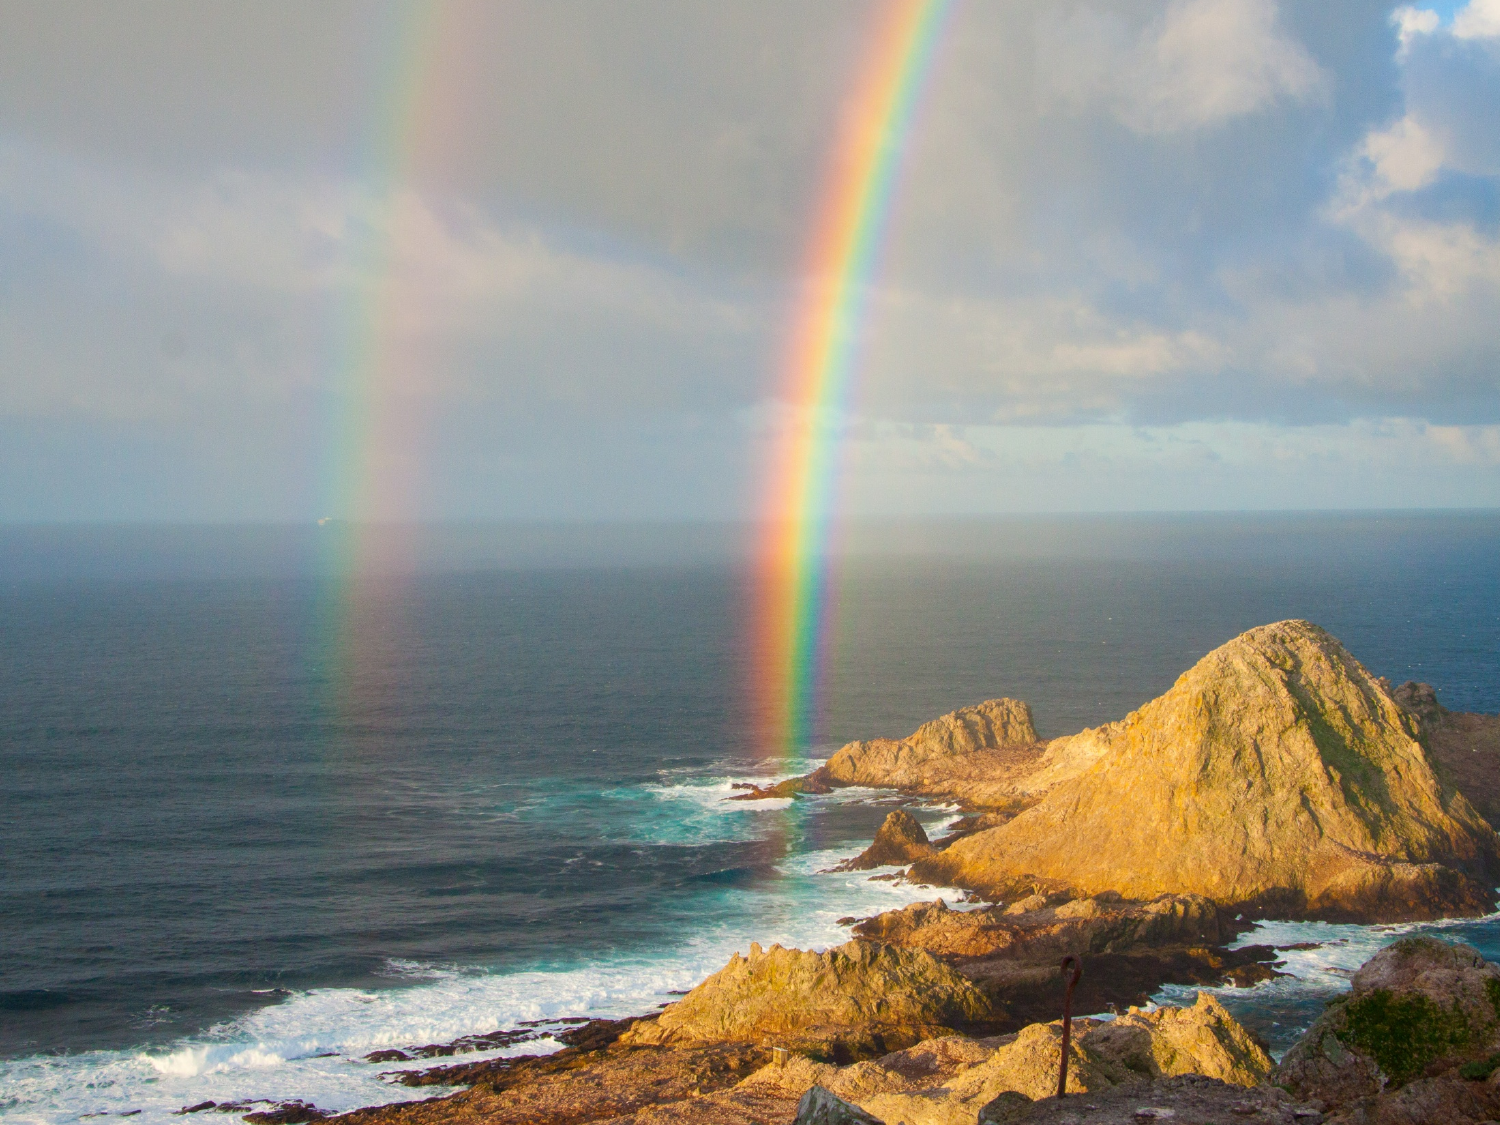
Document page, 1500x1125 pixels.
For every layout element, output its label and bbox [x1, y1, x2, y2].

list [0, 0, 1500, 1125]
